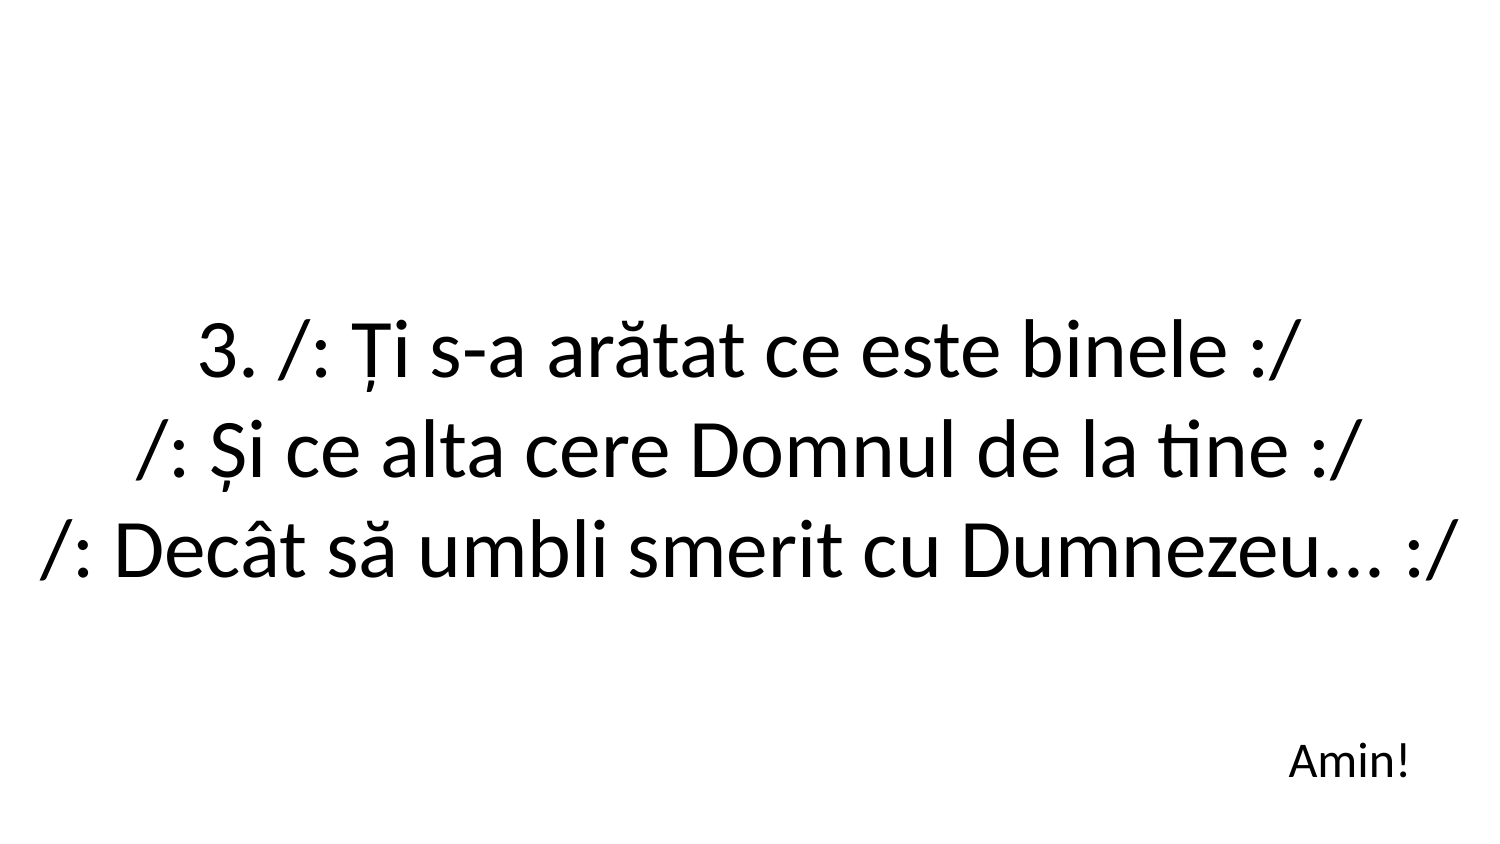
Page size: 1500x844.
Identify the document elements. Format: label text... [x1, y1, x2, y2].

text_box Amin! [1273, 674, 1427, 795]
text_box 3. /: Ți s-a arătat ce este binele :/ /: Și ce alta cere Domnul de la tine :/ /: Decât să umbli smerit cu Dumnezeu... :/ [25, 242, 1475, 602]
